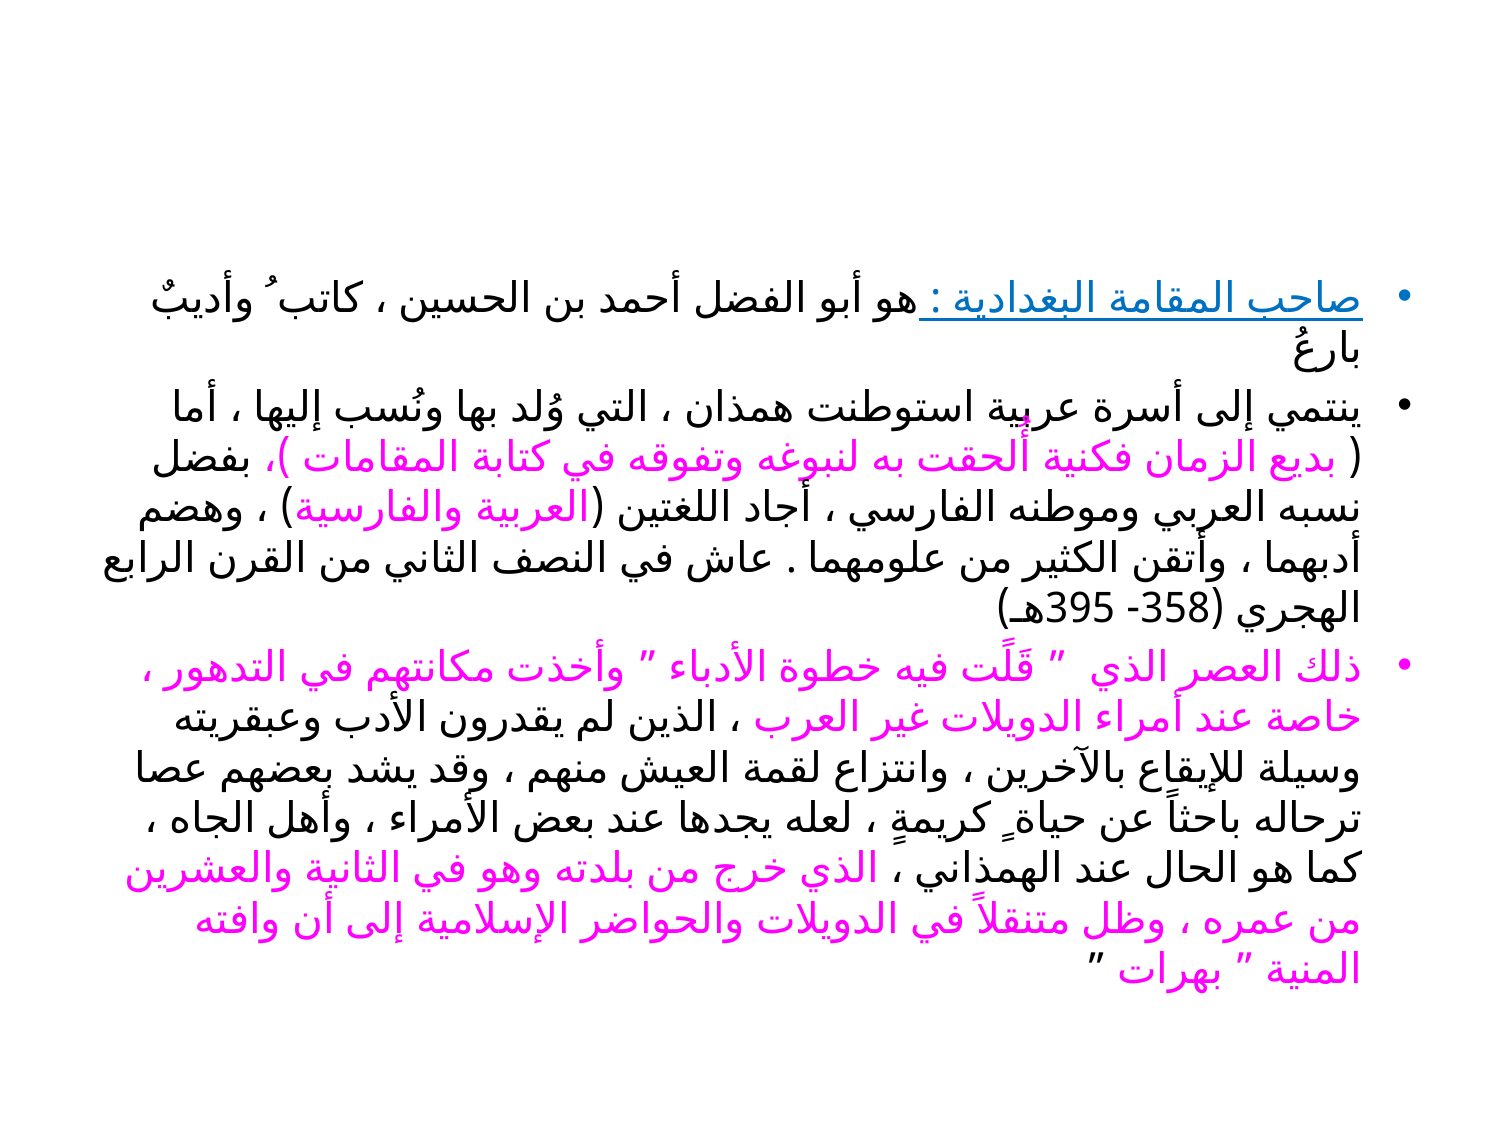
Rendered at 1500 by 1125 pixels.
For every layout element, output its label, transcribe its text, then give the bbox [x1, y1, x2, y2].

list صاحب المقامة البغدادية : هو أبو الفضل أحمد بن الحسين ، كاتب ُ وأديبٌ بارعُ ينتمي إلى أسرة عربية استوطنت همذان ، التي وُلد بها ونُسب إليها ، أما ( بديع الزمان فكنية أُلحقت به لنبوغه وتفوقه في كتابة المقامات )، بفضل نسبه العربي وموطنه الفارسي ، أجاد اللغتين (العربية والفارسية) ، وهضم أدبهما ، وأتقن الكثير من علومهما . عاش في النصف الثاني من القرن الرابع الهجري (358- 395هـ) ذلك العصر الذي ” قَلًت فيه خطوة الأدباء ” وأخذت مكانتهم في التدهور ، خاصة عند أمراء الدويلات غير العرب ، الذين لم يقدرون الأدب وعبقريته وسيلة للإيقاع بالآخرين ، وانتزاع لقمة العيش منهم ، وقد يشد بعضهم عصا ترحاله باحثاً عن حياة ٍ كريمةٍ ، لعله يجدها عند بعض الأمراء ، وأهل الجاه ، كما هو الحال عند الهمذاني ، الذي خرج من بلدته وهو في الثانية والعشرين من عمره ، وظل متنقلاً في الدويلات والحواضر الإسلامية إلى أن وافته المنية ” بهرات ” [75, 262, 1425, 1005]
